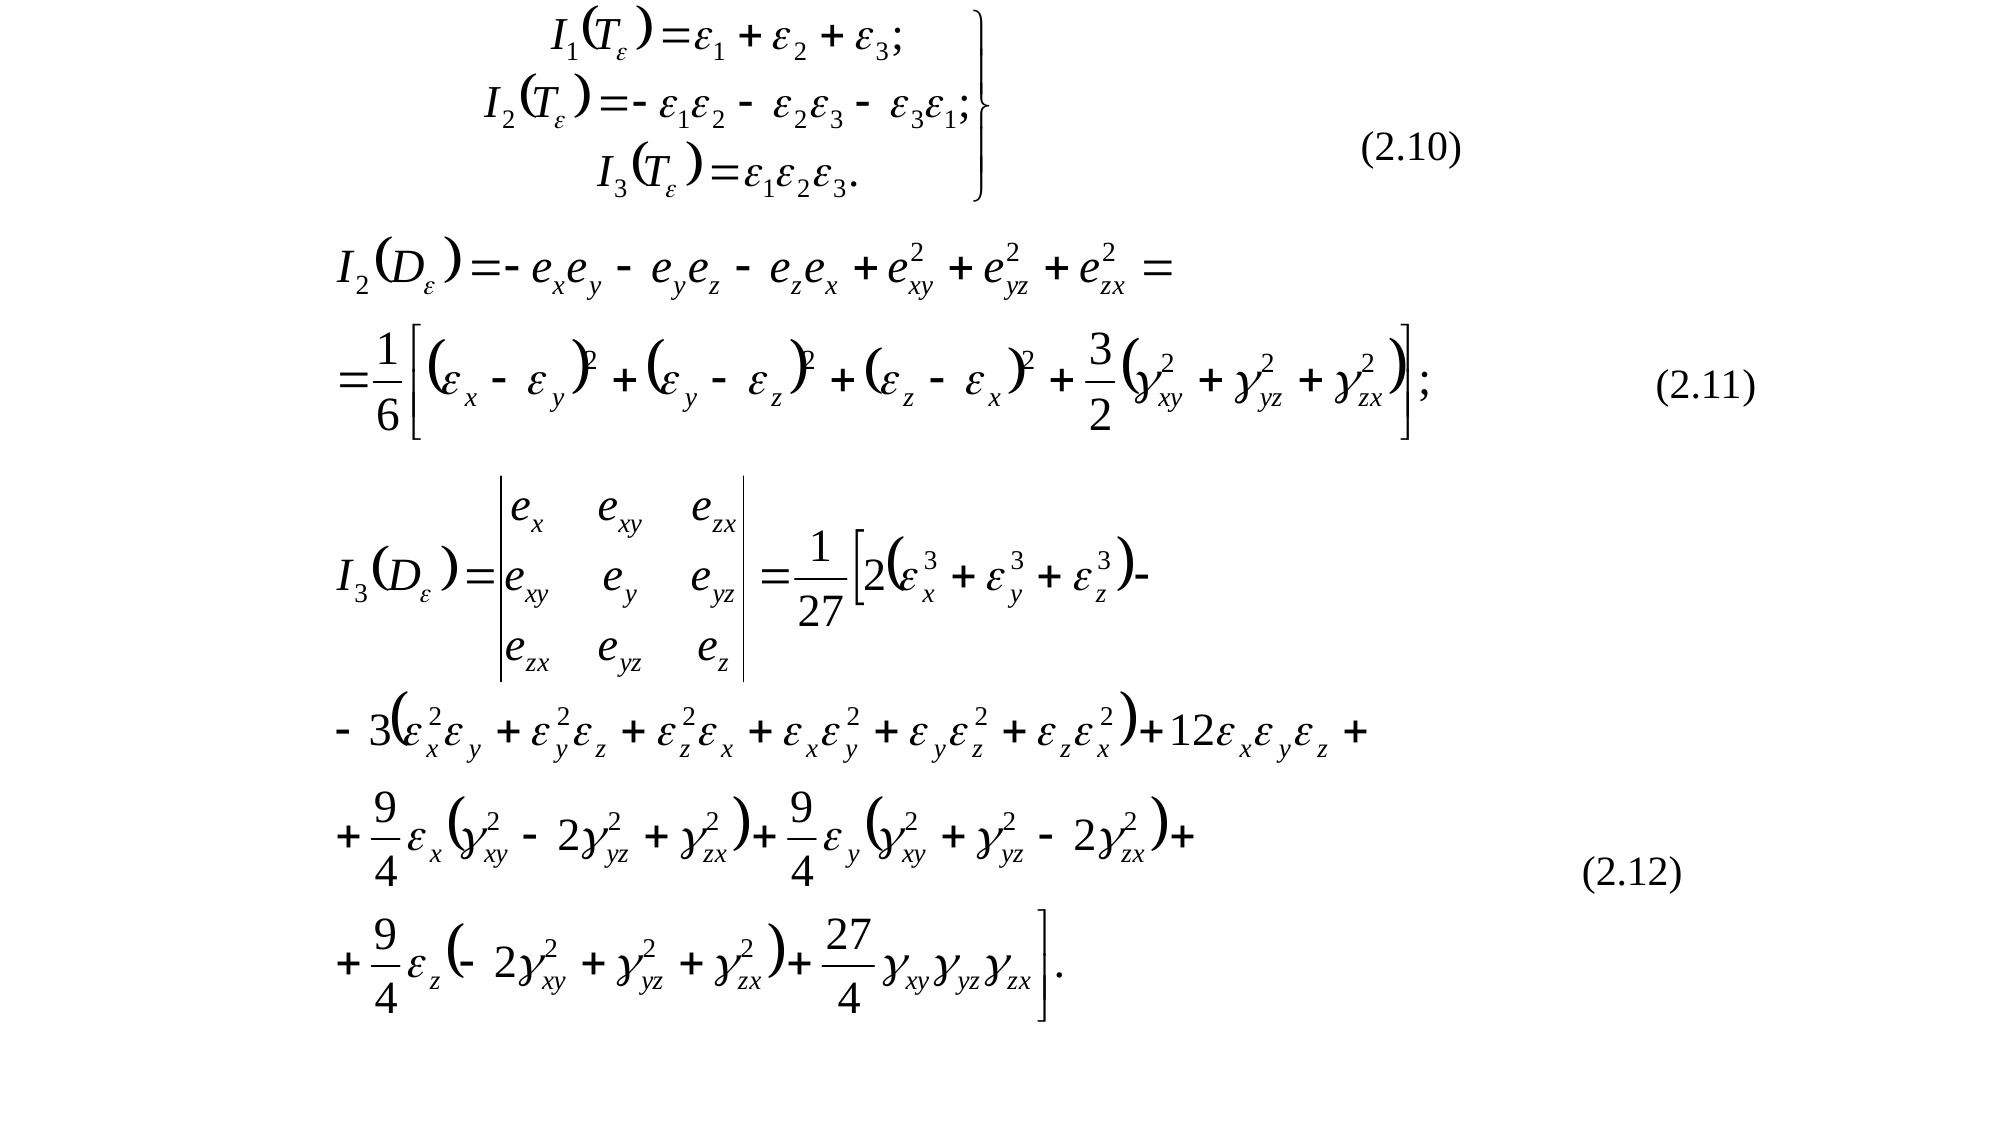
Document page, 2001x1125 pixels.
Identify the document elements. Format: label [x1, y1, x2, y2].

text_box [180, 0, 1816, 1112]
